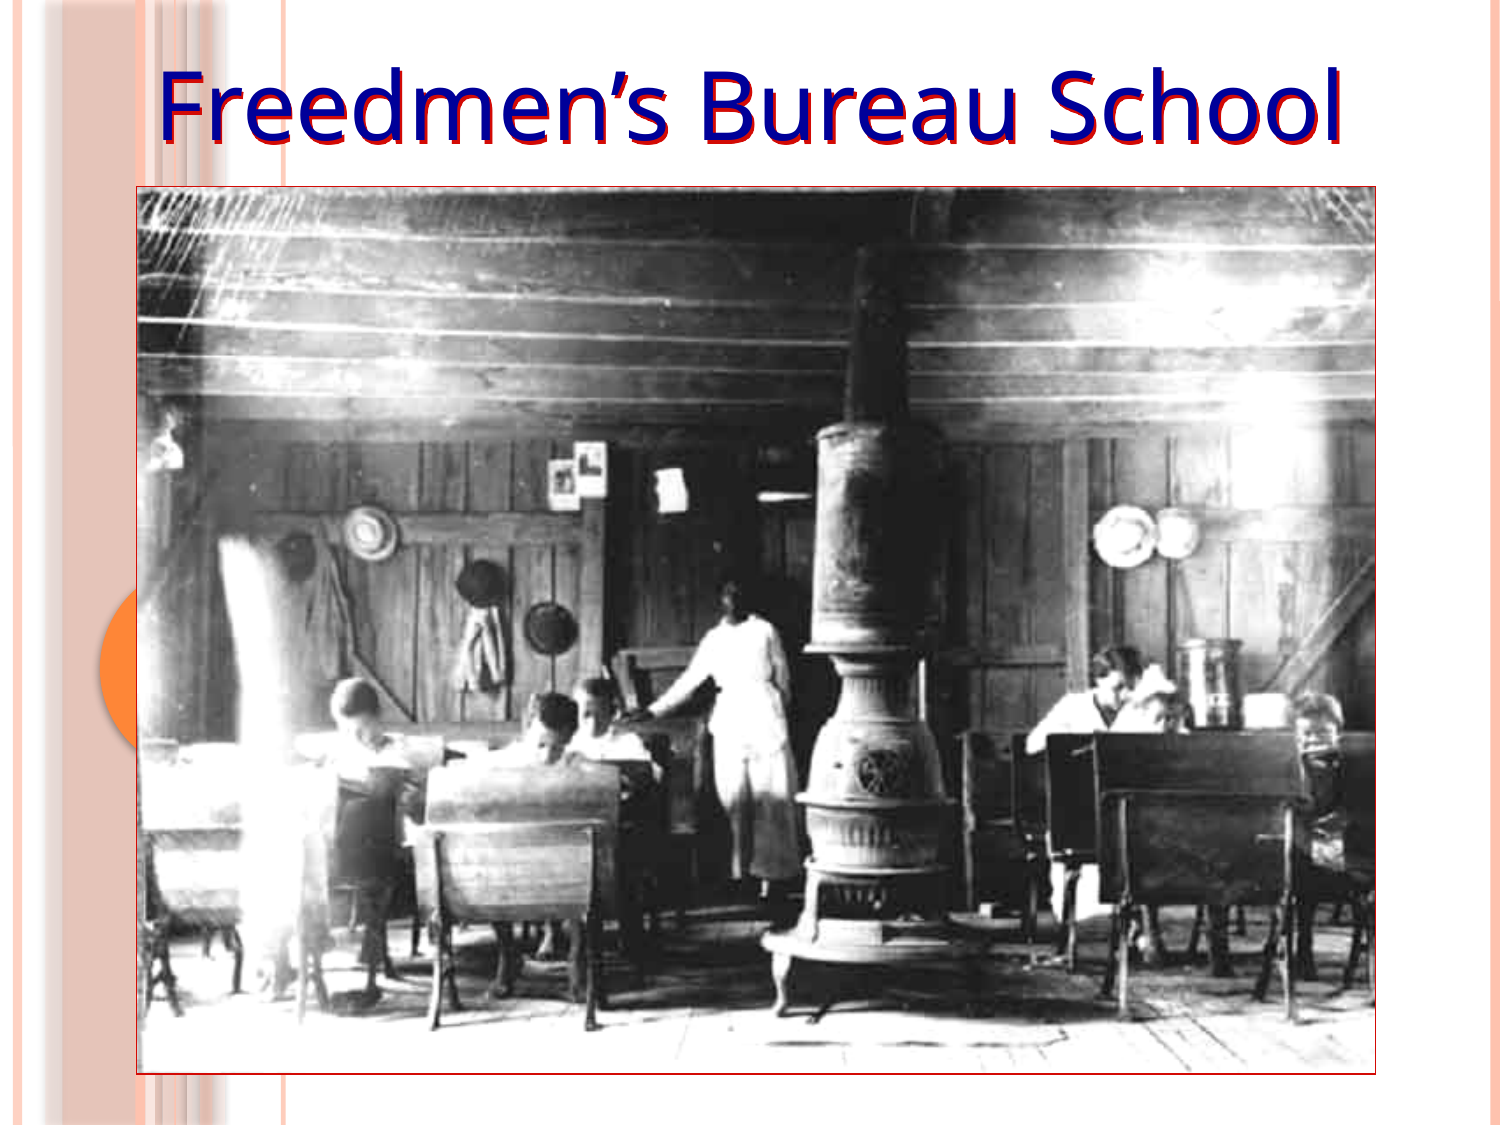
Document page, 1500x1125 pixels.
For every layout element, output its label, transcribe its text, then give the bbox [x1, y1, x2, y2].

picture [136, 186, 1376, 1074]
text_box Freedmen’s Bureau School [62, 37, 1438, 168]
